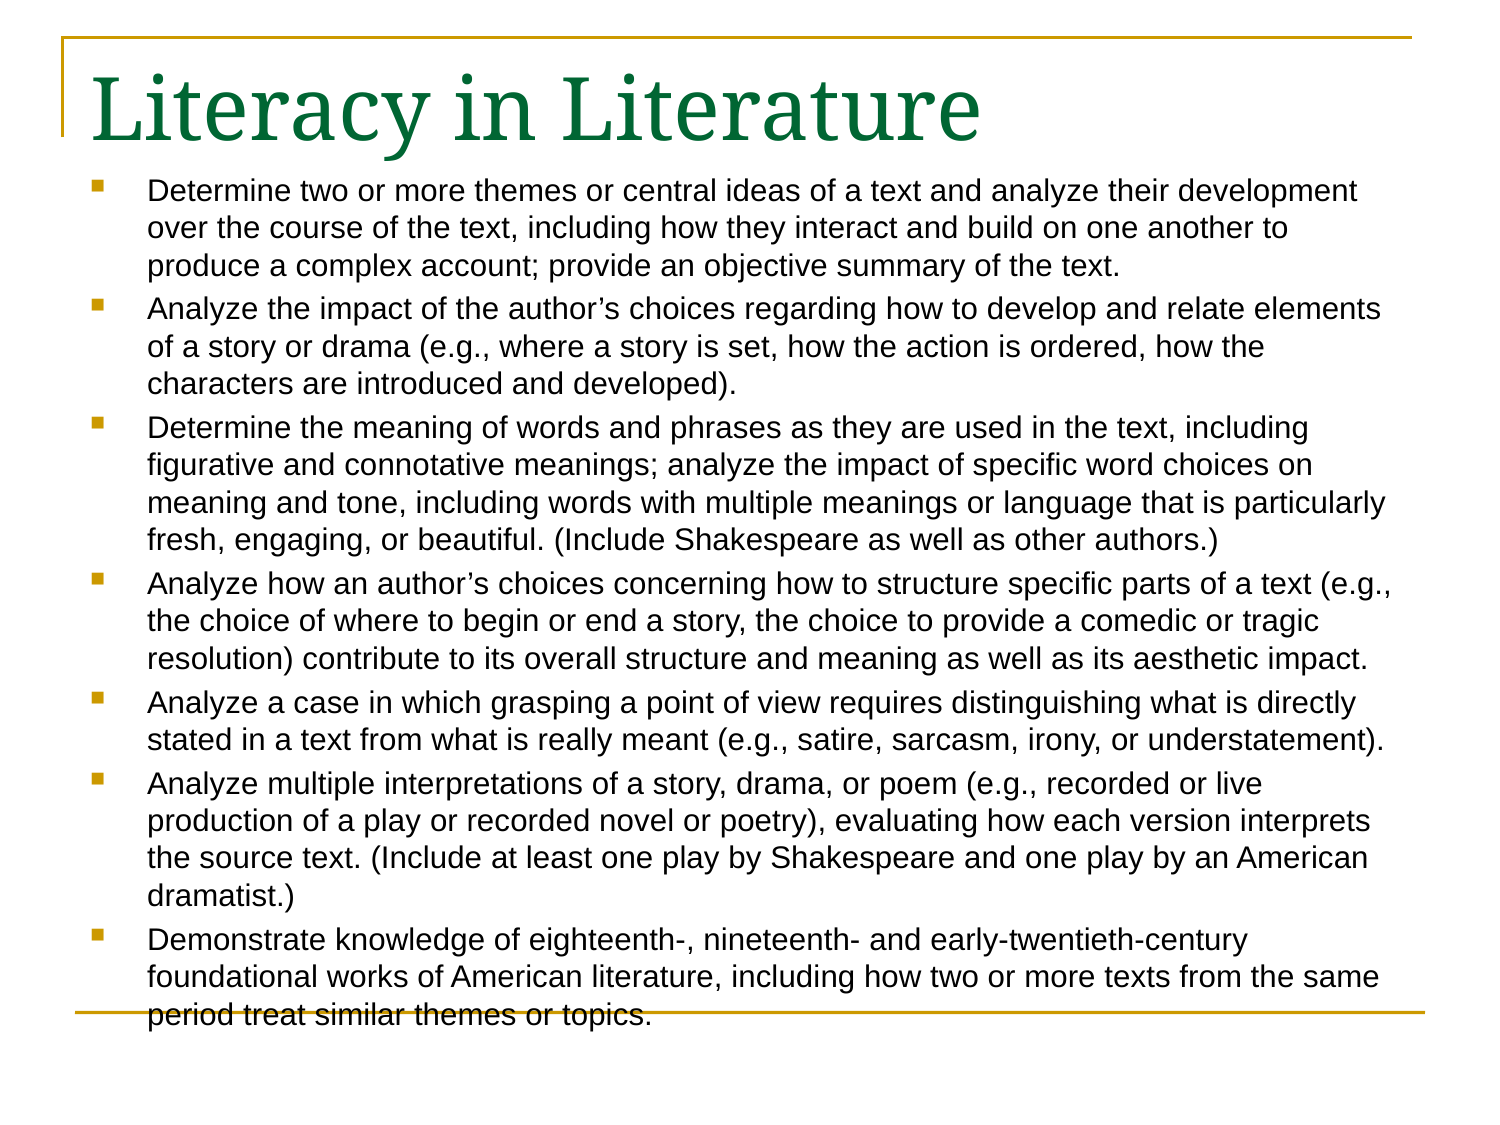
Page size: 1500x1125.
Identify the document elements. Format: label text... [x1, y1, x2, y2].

list Determine two or more themes or central ideas of a text and analyze their development over the course of the text, including how they interact and build on one another to produce a complex account; provide an objective summary of the text. Analyze the impact of the author’s choices regarding how to develop and relate elements of a story or drama (e.g., where a story is set, how the action is ordered, how the characters are introduced and developed). Determine the meaning of words and phrases as they are used in the text, including figurative and connotative meanings; analyze the impact of specific word choices on meaning and tone, including words with multiple meanings or language that is particularly fresh, engaging, or beautiful. (Include Shakespeare as well as other authors.) Analyze how an author’s choices concerning how to structure specific parts of a text (e.g., the choice of where to begin or end a story, the choice to provide a comedic or tragic resolution) contribute to its overall structure and meaning as well as its aesthetic impact. Analyze a case in which grasping a point of view requires distinguishing what is directly stated in a text from what is really meant (e.g., satire, sarcasm, irony, or understatement). Analyze multiple interpretations of a story, drama, or poem (e.g., recorded or live production of a play or recorded novel or poetry), evaluating how each version interprets the source text. (Include at least one play by Shakespeare and one play by an American dramatist.) Demonstrate knowledge of eighteenth-, nineteenth- and early-twentieth-century foundational works of American literature, including how two or more texts from the same period treat similar themes or topics. [74, 162, 1426, 1101]
title Literacy in Literature [74, 45, 1426, 162]
